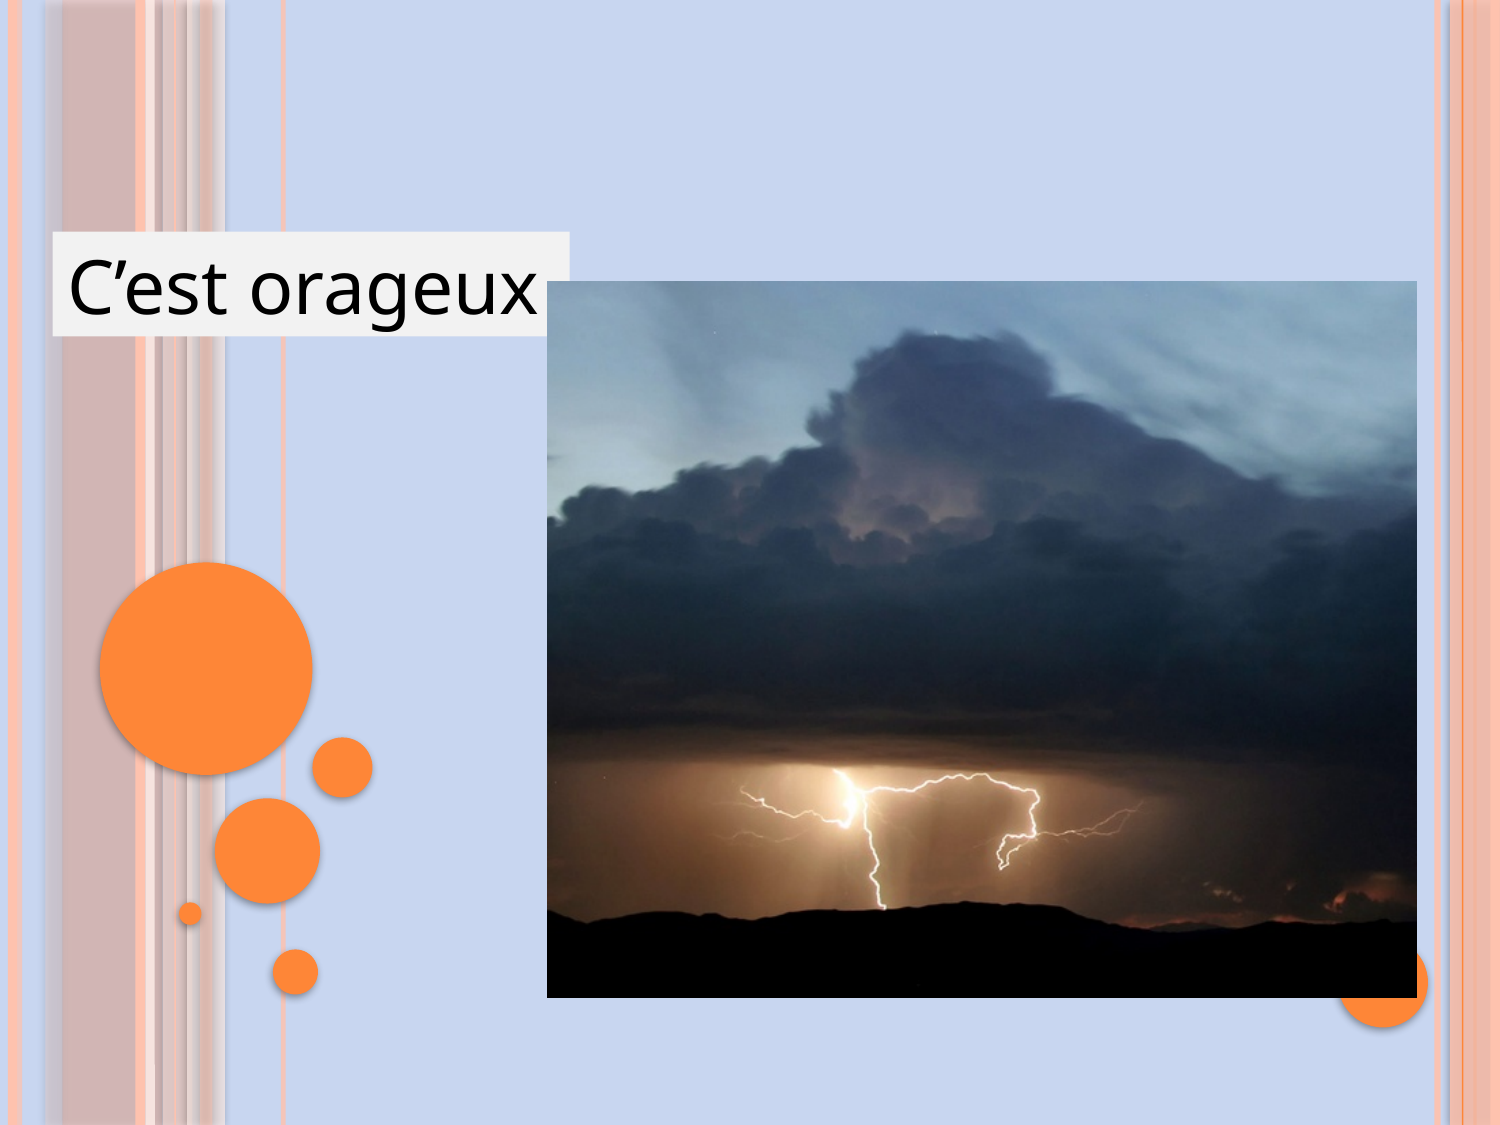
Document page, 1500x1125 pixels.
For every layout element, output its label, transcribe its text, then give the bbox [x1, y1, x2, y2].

text_box C’est orageux [52, 231, 570, 337]
picture [546, 281, 1418, 999]
